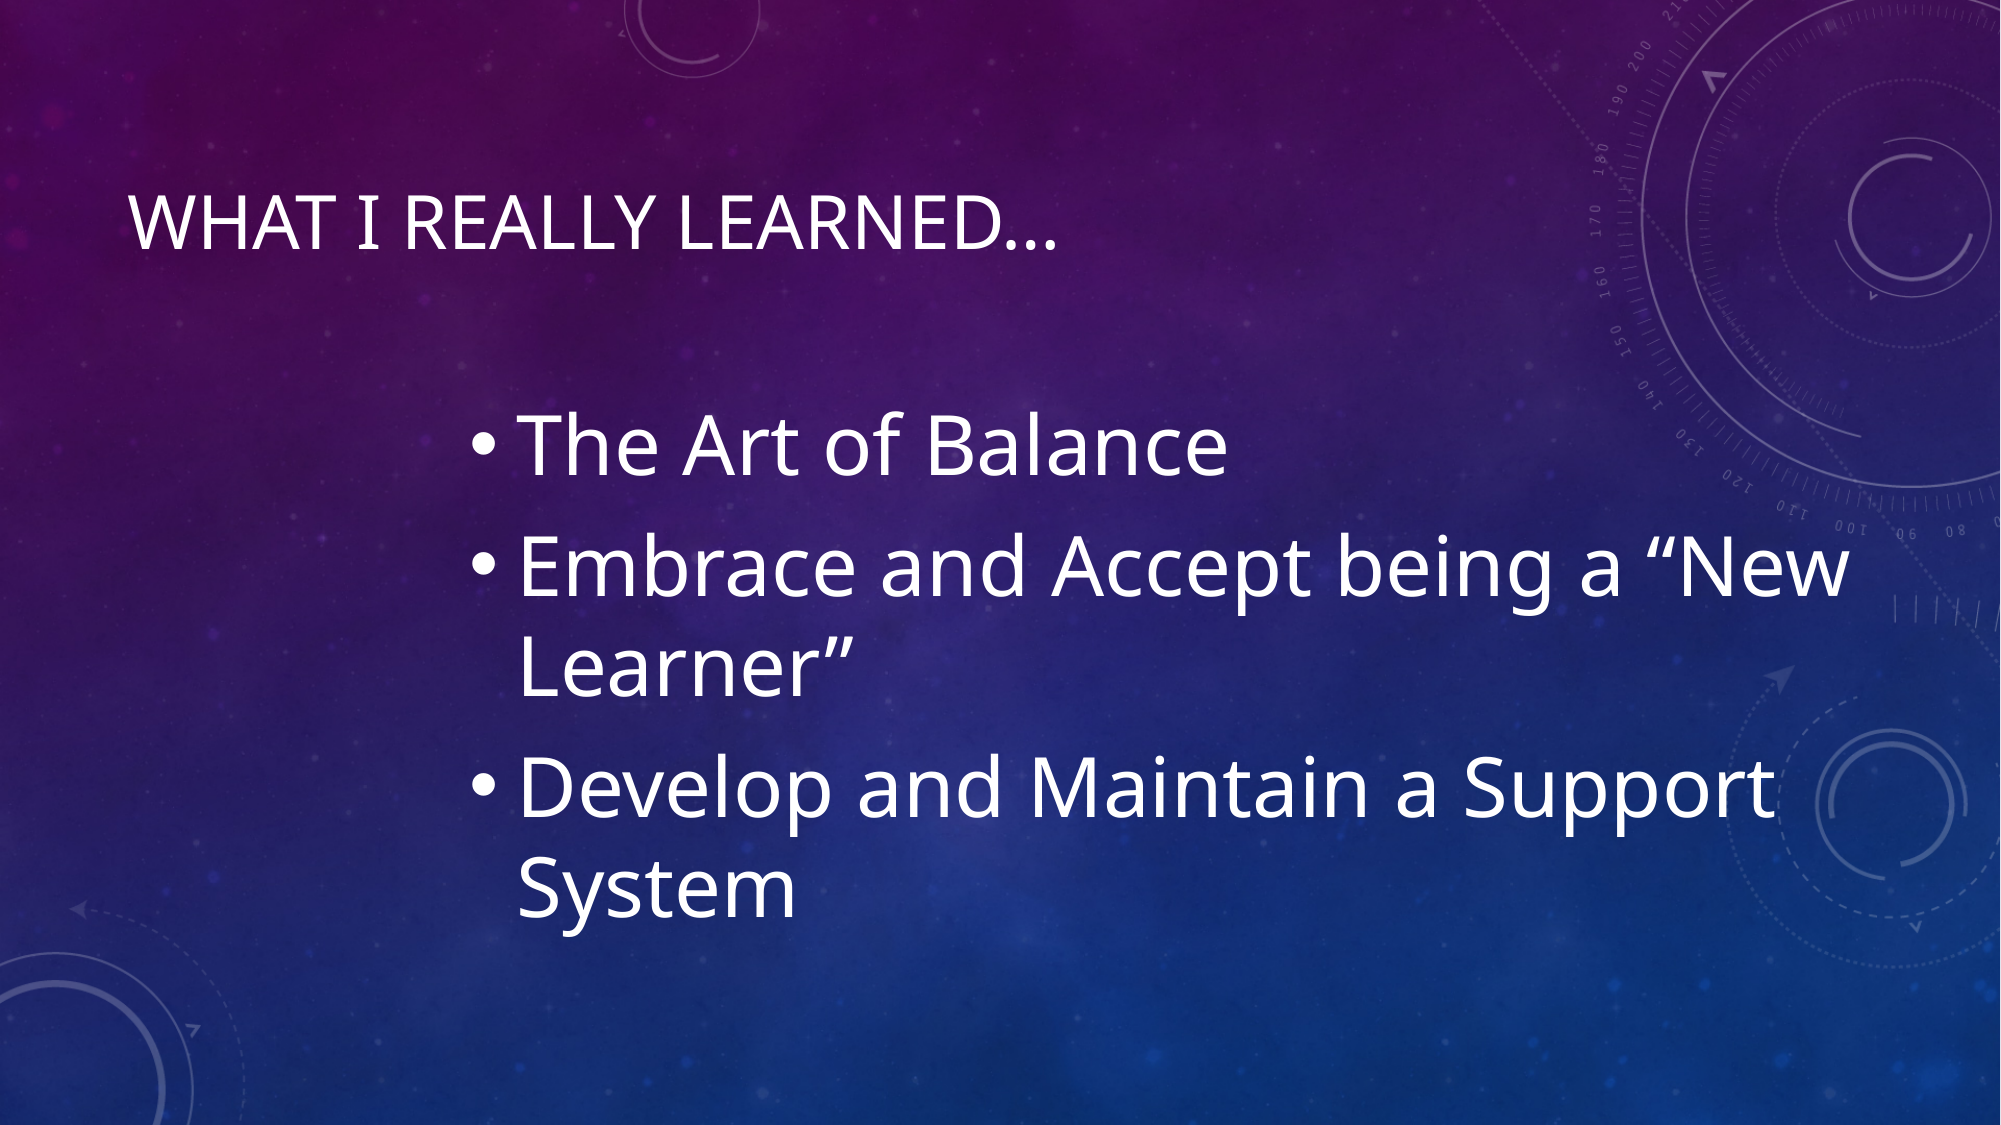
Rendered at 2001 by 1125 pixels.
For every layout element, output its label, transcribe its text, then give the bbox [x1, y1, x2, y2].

picture [0, 0, 2001, 1125]
list The Art of Balance Embrace and Accept being a “New Learner” Develop and Maintain a Support System [454, 329, 1918, 997]
title What I Really Learned… [112, 99, 1775, 339]
